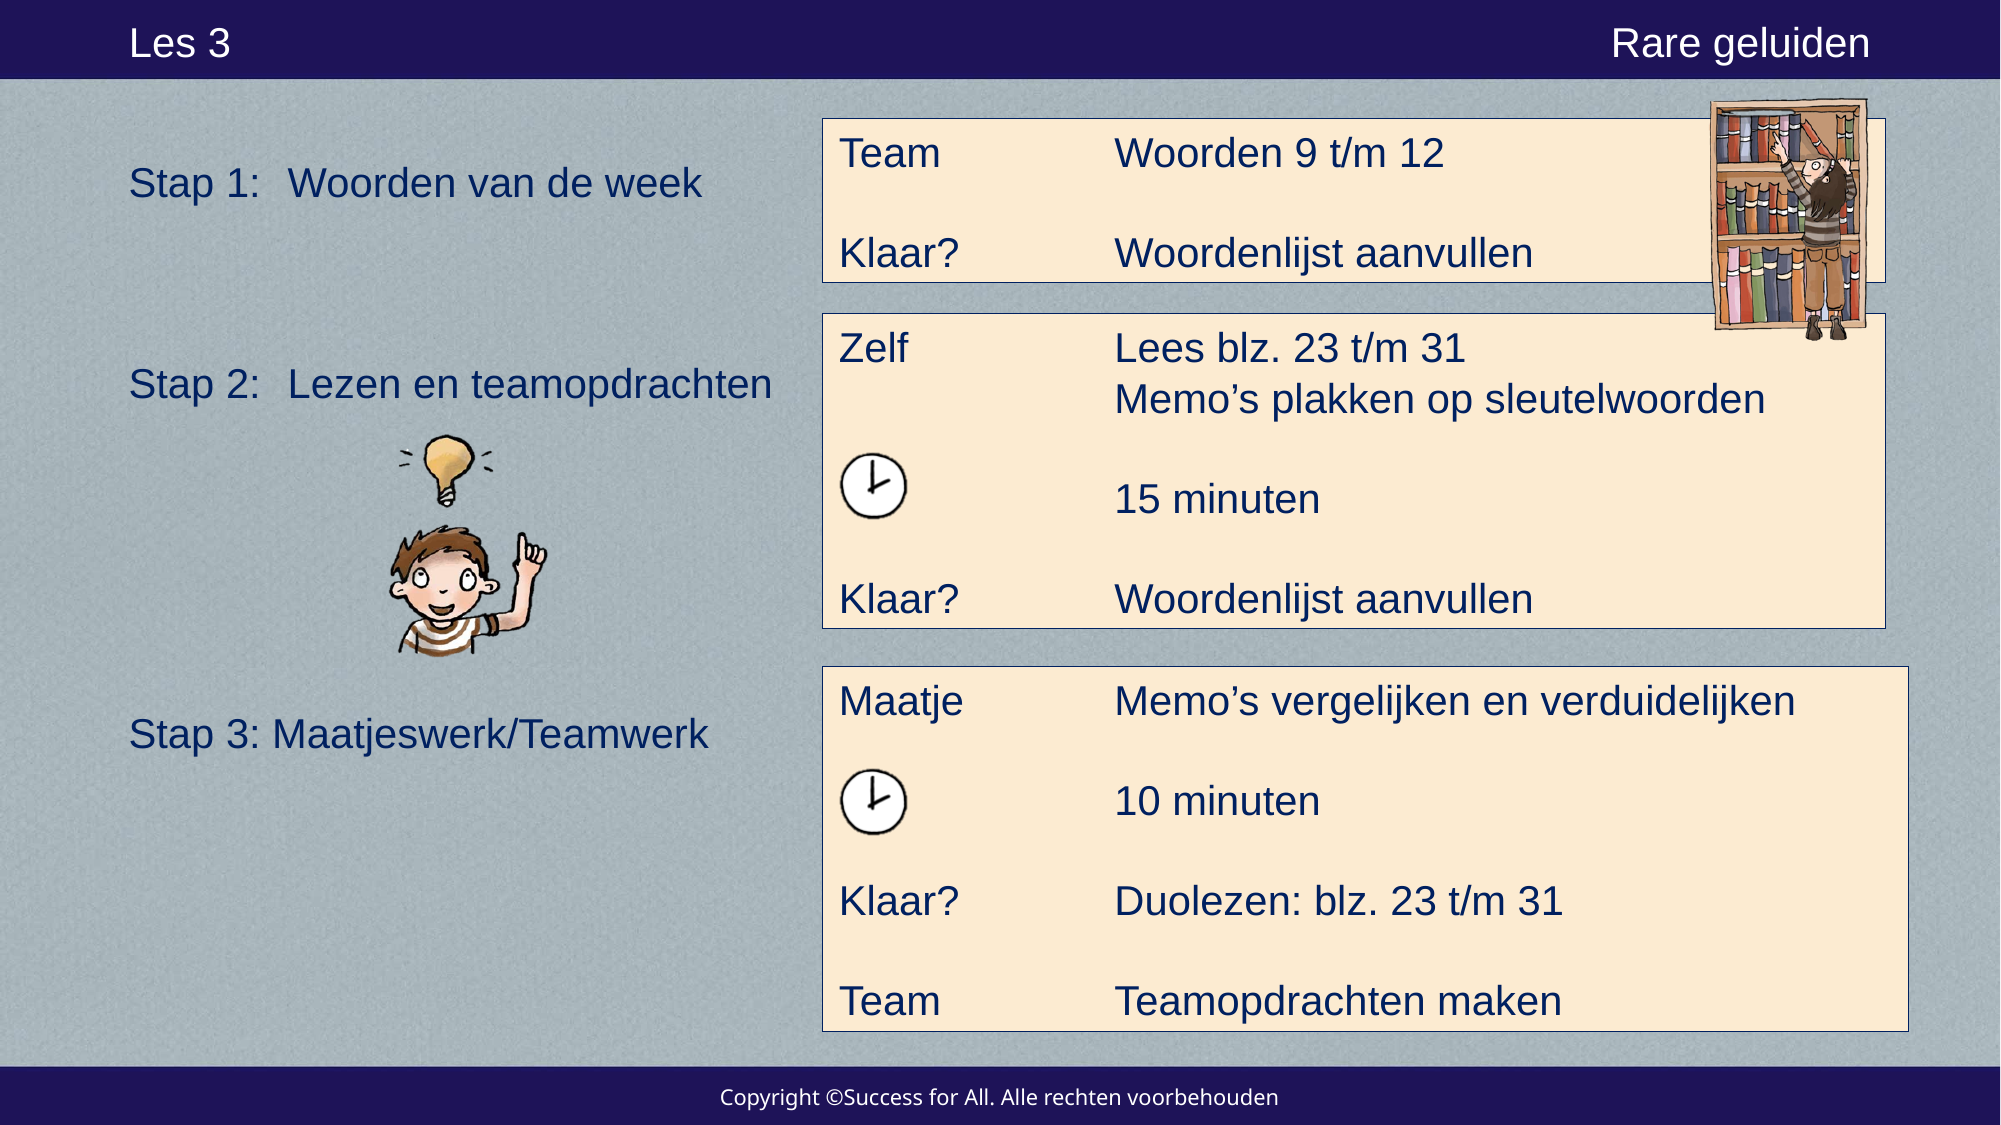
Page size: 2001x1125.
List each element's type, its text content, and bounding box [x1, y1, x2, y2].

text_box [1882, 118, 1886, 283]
text_box Maatje Memo’s vergelijken en verduidelijken 10 minuten Klaar? Duolezen: blz. 23 t/m 31 Team Teamopdrachten maken [822, 666, 1909, 1032]
text_box Les 3 [114, 8, 354, 73]
picture [0, 0, 2001, 1125]
text_box Stap 1: Woorden van de week Stap 2: Lezen en teamopdrachten Stap 3: Maatjeswerk/Teamwerk [114, 148, 907, 764]
text_box Rare geluiden [999, 8, 1886, 73]
text_box Team Woorden 9 t/m 12 Klaar? Woordenlijst aanvullen [822, 118, 1693, 283]
text_box Copyright ©Success for All. Alle rechten voorbehouden [0, 1076, 2000, 1125]
text_box Zelf Lees blz. 23 t/m 31 Memo’s plakken op sleutelwoorden 15 minuten Klaar? Woordenlijst aanvullen [822, 313, 1886, 629]
